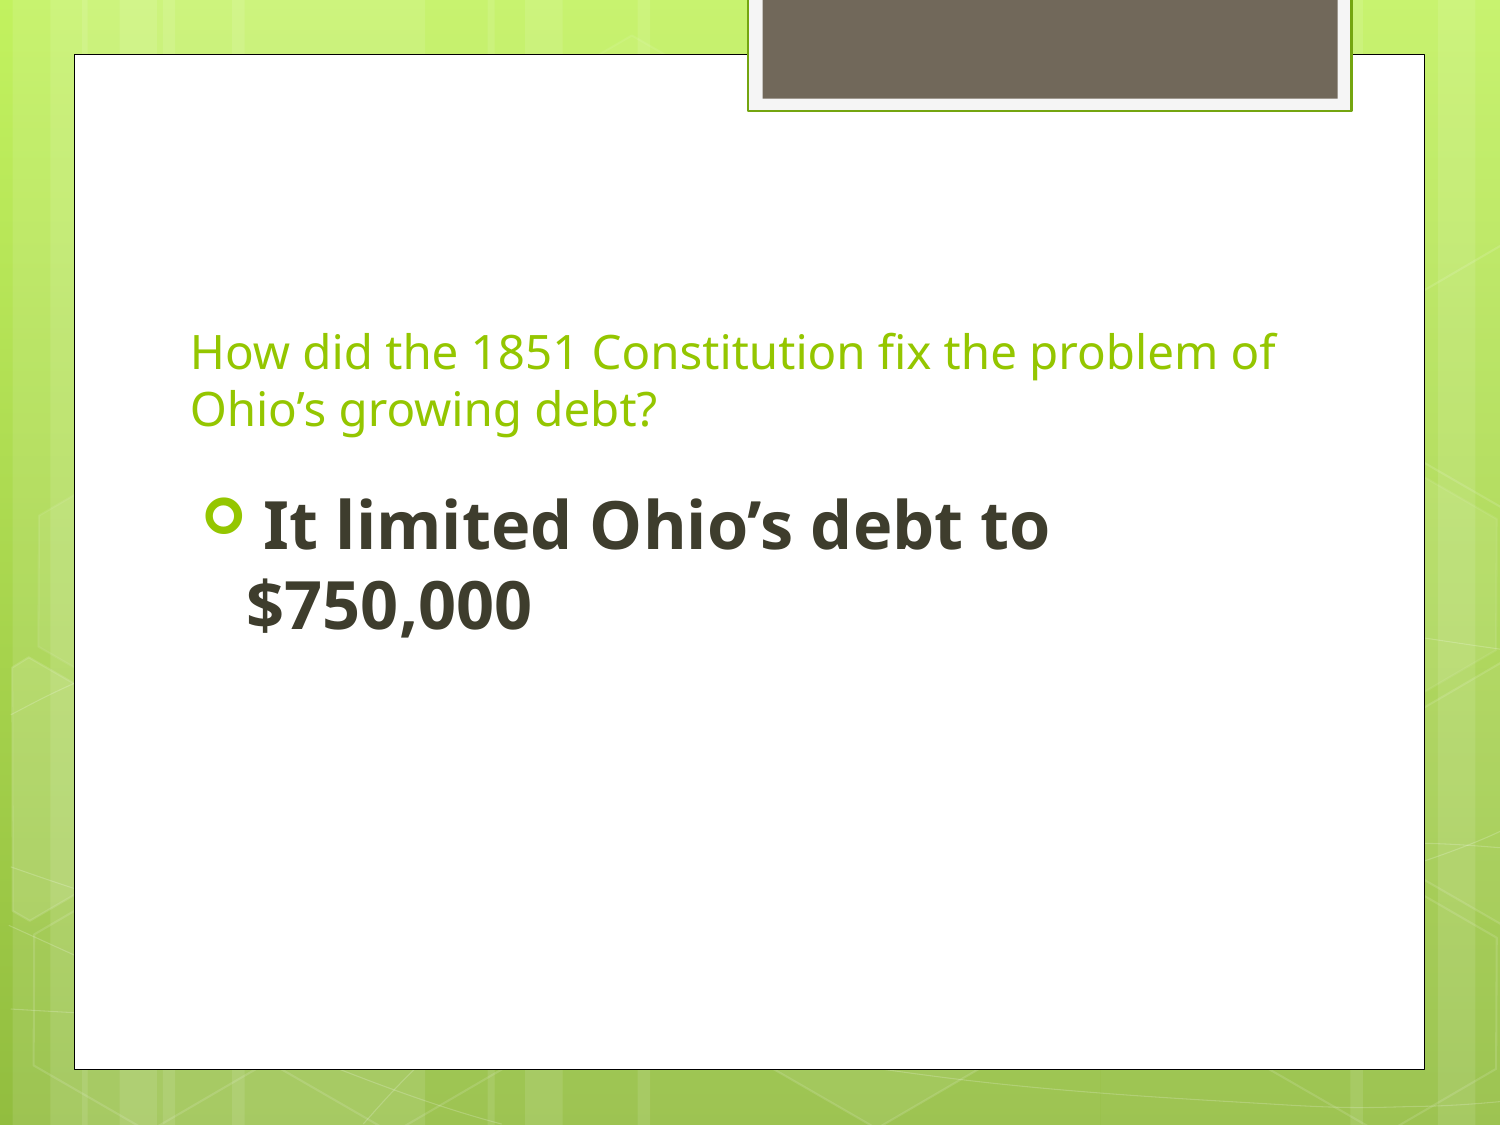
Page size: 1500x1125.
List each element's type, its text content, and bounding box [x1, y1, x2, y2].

title How did the 1851 Constitution fix the problem of Ohio’s growing debt? [174, 312, 1328, 474]
list It limited Ohio’s debt to $750,000 [174, 474, 1329, 925]
